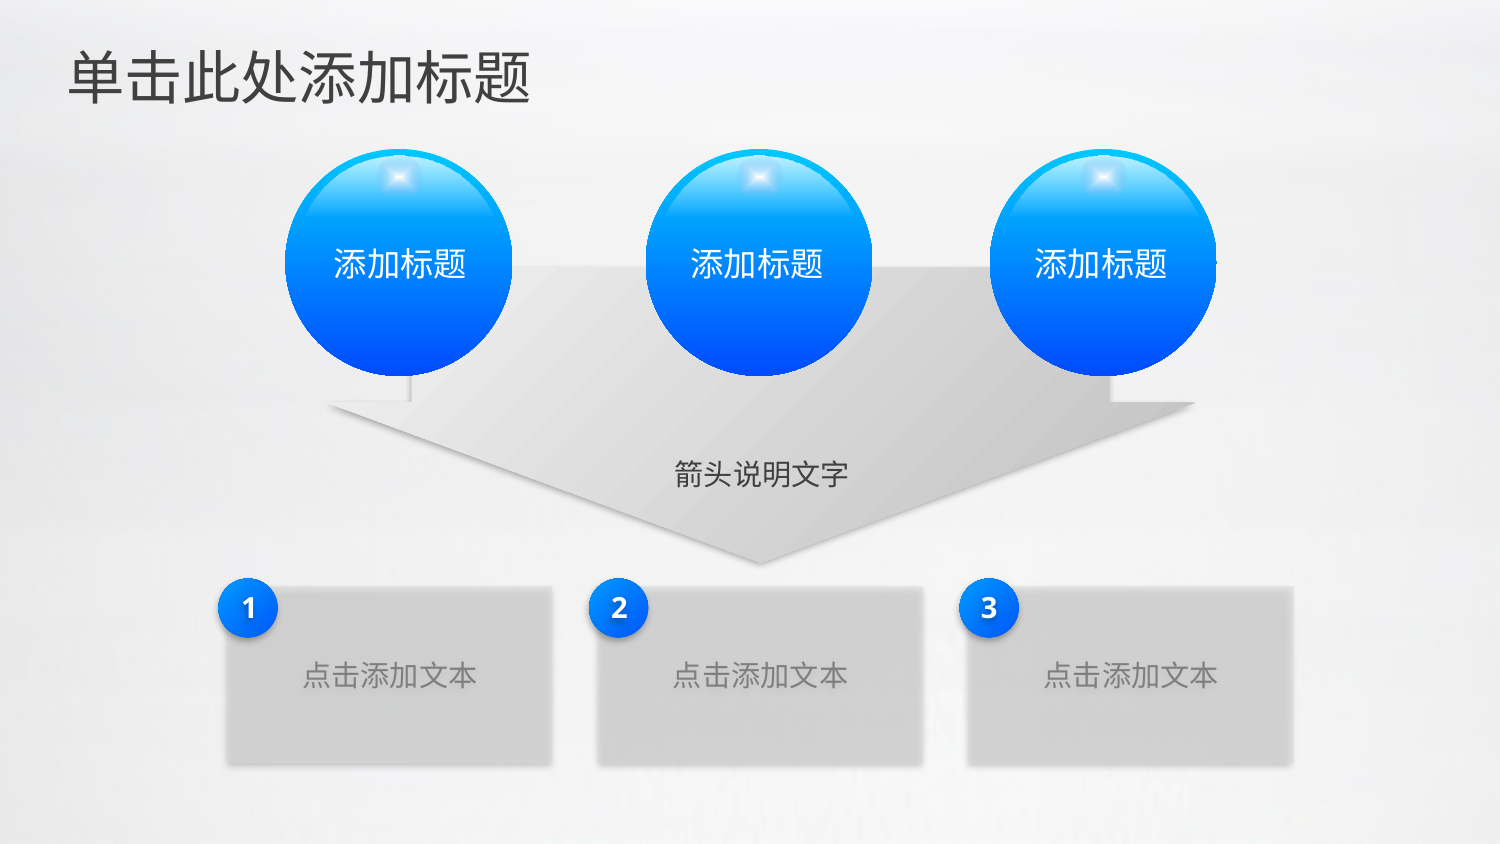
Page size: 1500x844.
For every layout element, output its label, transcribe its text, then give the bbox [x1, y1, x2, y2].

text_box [218, 578, 278, 638]
picture [0, 0, 1500, 844]
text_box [959, 578, 1019, 638]
text_box 单击此处添加标题 [51, 33, 597, 127]
text_box [325, 266, 1196, 496]
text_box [285, 148, 513, 377]
text_box 点击添加文本 [227, 586, 553, 764]
text_box 箭头说明文字 [576, 448, 950, 499]
text_box 点击添加文本 [968, 586, 1294, 764]
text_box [645, 148, 873, 377]
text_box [588, 578, 649, 638]
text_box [989, 148, 1217, 377]
text_box [585, 499, 936, 564]
text_box 点击添加文本 [598, 586, 924, 764]
